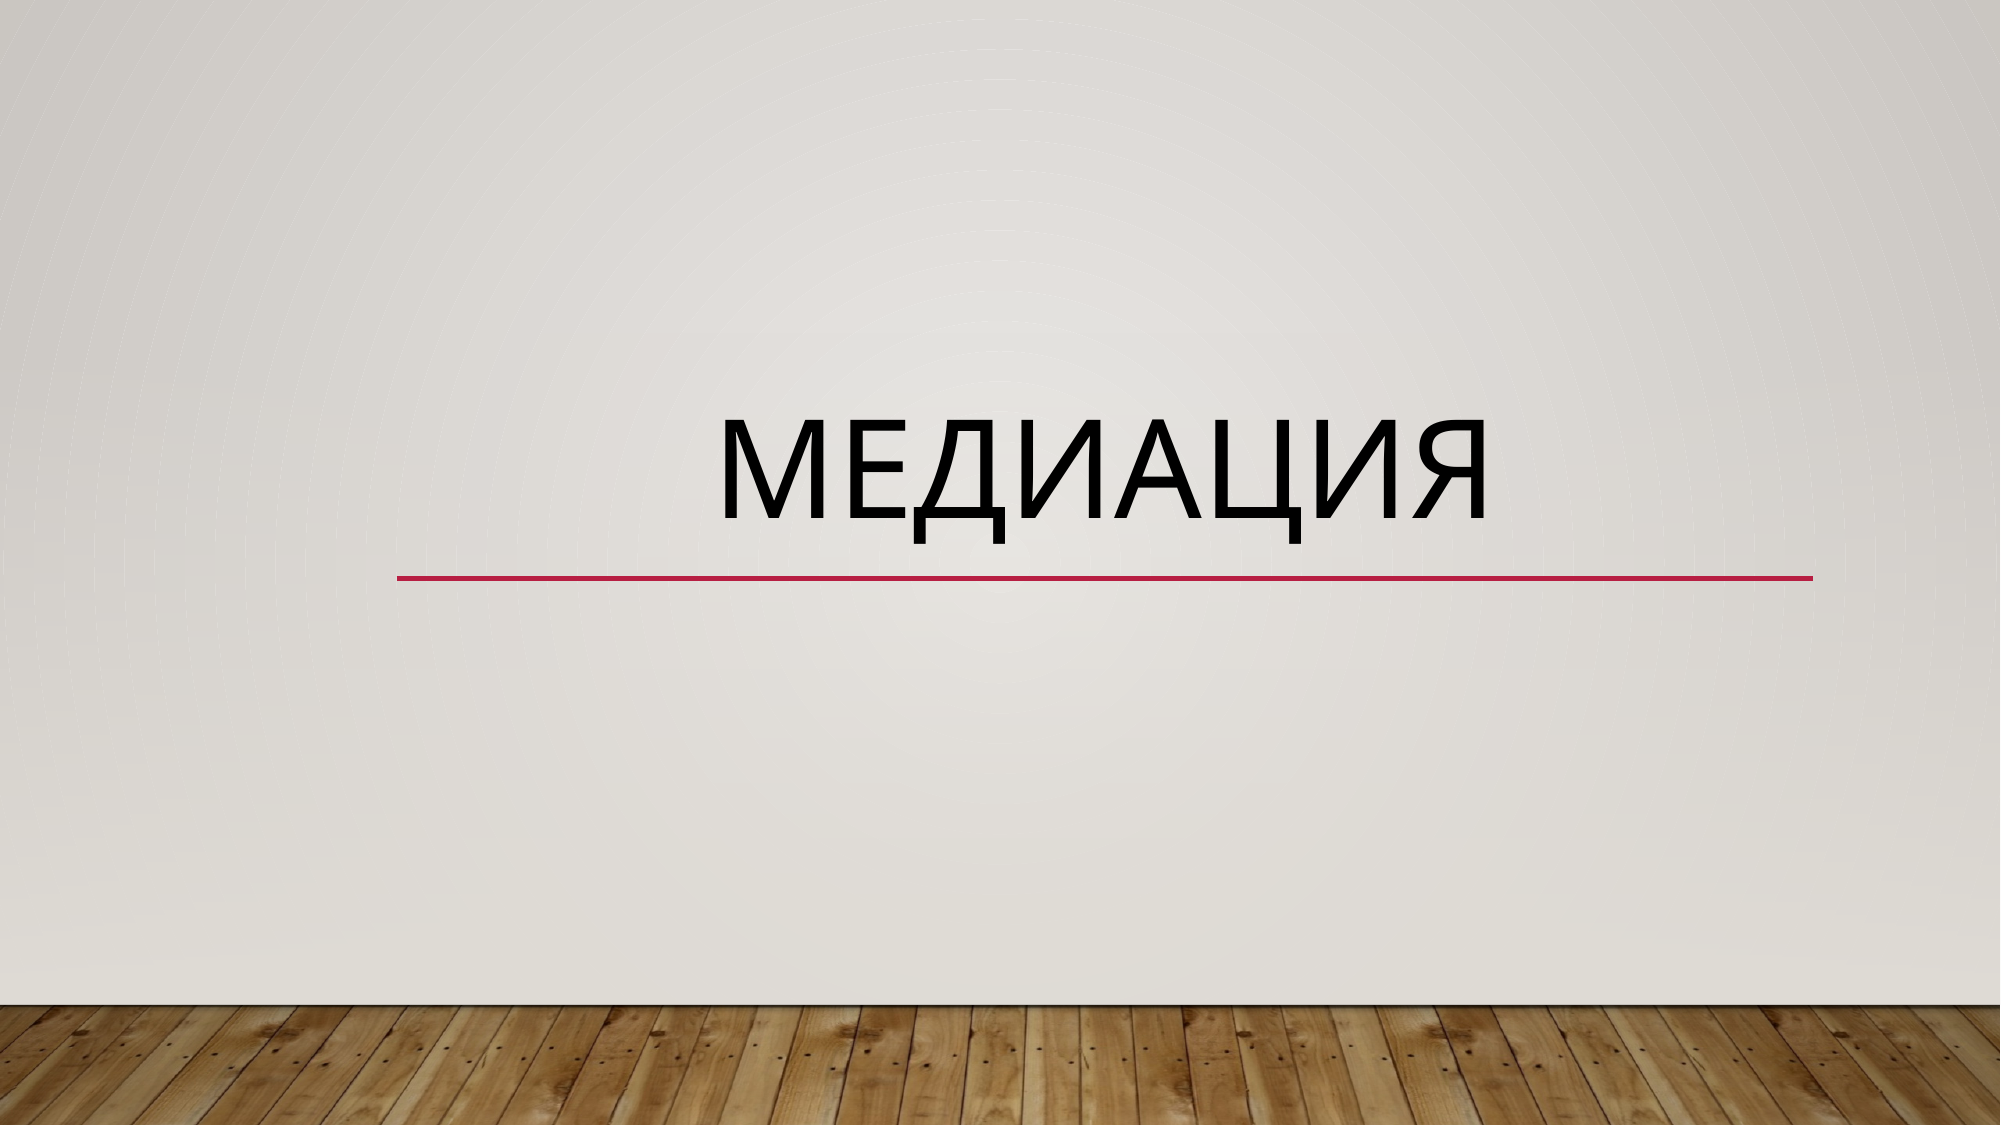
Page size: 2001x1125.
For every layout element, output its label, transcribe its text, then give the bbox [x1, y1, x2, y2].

title Медиация [396, 131, 1814, 549]
picture [0, 1005, 2000, 1125]
